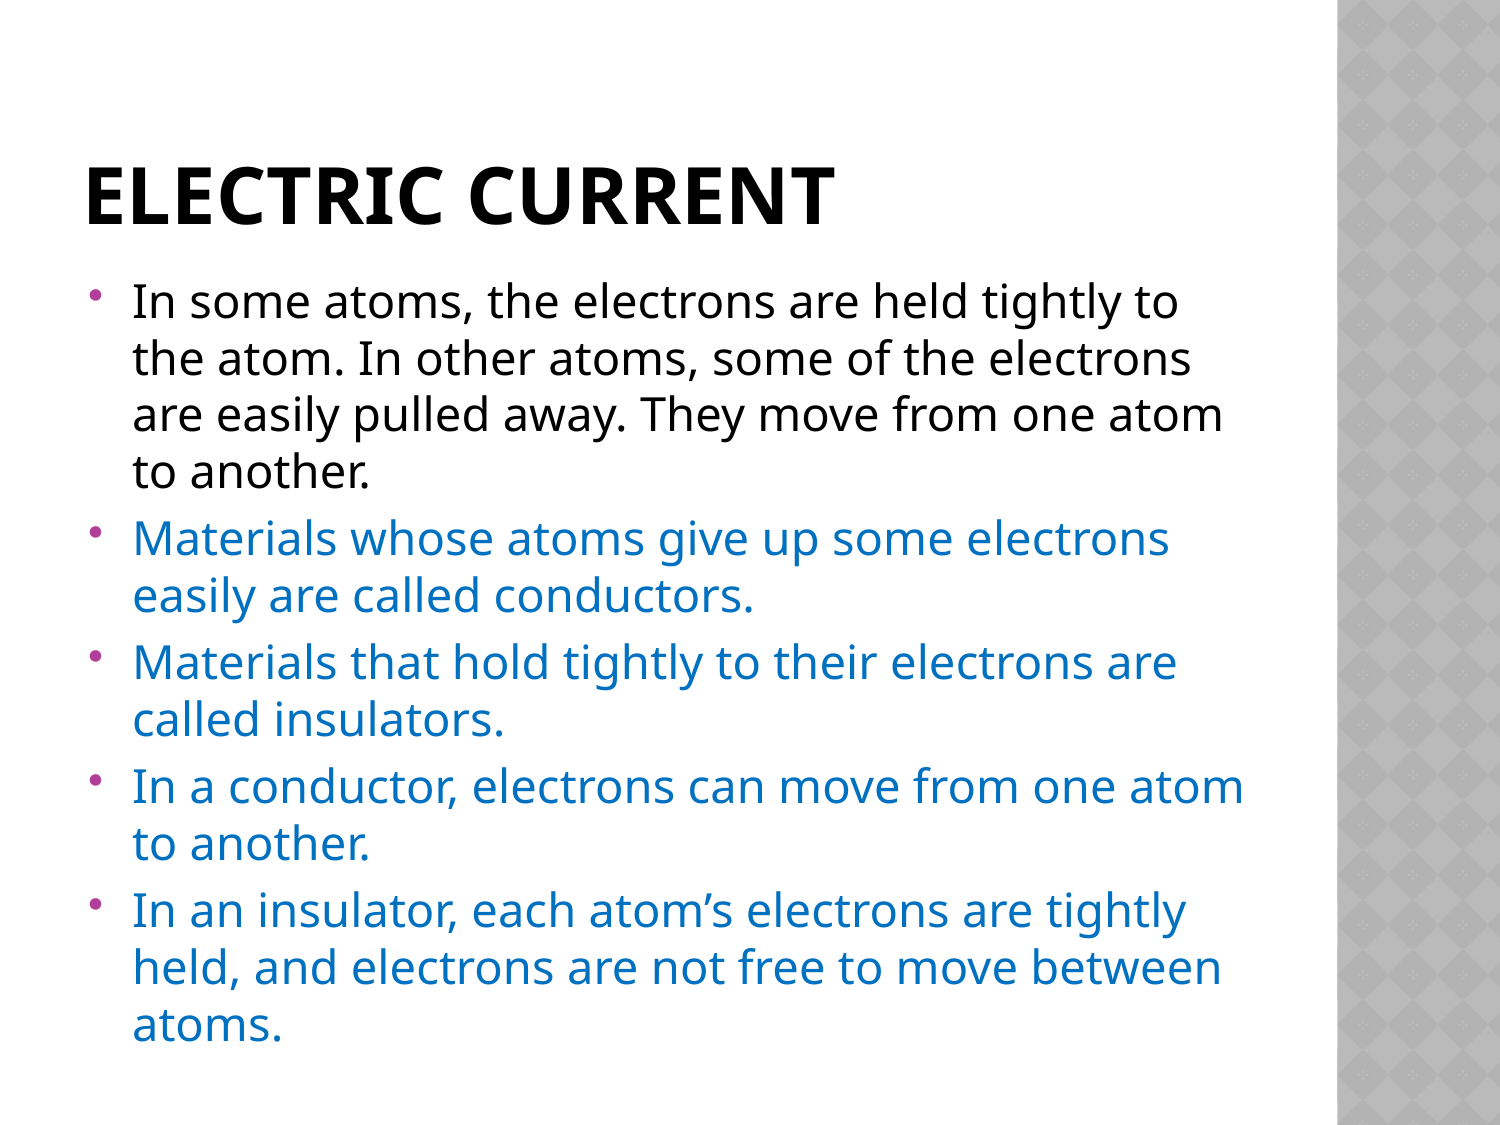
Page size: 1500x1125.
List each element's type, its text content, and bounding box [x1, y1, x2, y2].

title Electric current [75, 52, 1263, 240]
list In some atoms, the electrons are held tightly to the atom. In other atoms, some of the electrons are easily pulled away. They move from one atom to another. Materials whose atoms give up some electrons easily are called conductors. Materials that hold tightly to their electrons are called insulators. In a conductor, electrons can move from one atom to another. In an insulator, each atom’s electrons are tightly held, and electrons are not free to move between atoms. [75, 264, 1263, 1059]
